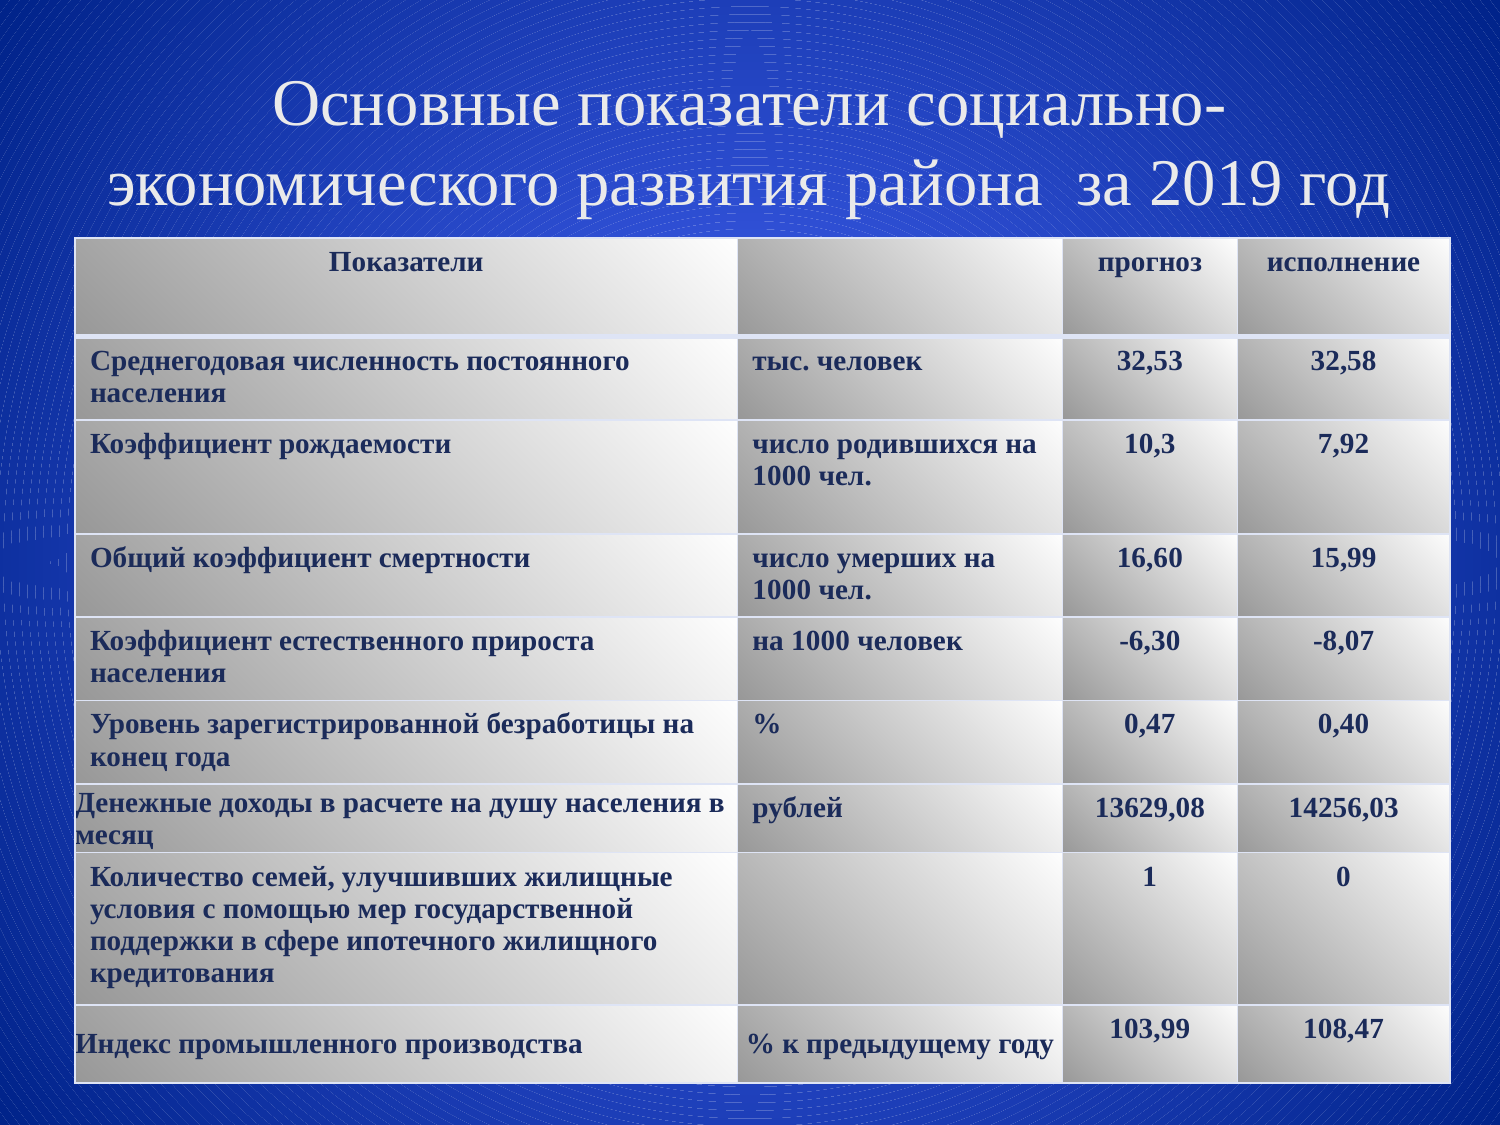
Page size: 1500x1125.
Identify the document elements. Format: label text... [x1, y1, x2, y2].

table_cell число умерших на 1000 чел. [738, 535, 1062, 616]
table_cell 32,53 [1063, 339, 1237, 419]
table_cell Индекс промышленного производства [76, 1006, 737, 1082]
table_header исполнение [1238, 239, 1449, 334]
table_cell Коэффициент рождаемости [76, 421, 737, 533]
table_cell Уровень зарегистрированной безработицы на конец года [76, 701, 737, 783]
table_cell Коэффициент естественного прироста населения [76, 618, 737, 700]
table_cell Количество семей, улучшивших жилищные условия с помощью мер государственной поддержки в сфере ипотечного жилищного кредитования [76, 853, 737, 1004]
table_cell 0,40 [1238, 701, 1449, 783]
title Основные показатели социально-экономического развития района за 2019 год [62, 45, 1438, 233]
table_cell 14256,03 [1238, 785, 1449, 852]
table_cell -6,30 [1063, 618, 1237, 700]
table_cell 13629,08 [1063, 785, 1237, 852]
table_header прогноз [1063, 239, 1237, 334]
table_cell 7,92 [1238, 421, 1449, 533]
table_cell 16,60 [1063, 535, 1237, 616]
table_cell 15,99 [1238, 535, 1449, 616]
table_cell 103,99 [1063, 1006, 1237, 1082]
table_cell Общий коэффициент смертности [76, 535, 737, 616]
table_cell тыс. человек [738, 339, 1062, 419]
table_cell 108,47 [1238, 1006, 1449, 1082]
table_cell 32,58 [1238, 339, 1449, 419]
table_header Показатели [76, 239, 737, 334]
table_cell -8,07 [1238, 618, 1449, 700]
table_cell число родившихся на 1000 чел. [738, 421, 1062, 533]
table_cell % [738, 701, 1062, 783]
table_header [738, 239, 1062, 334]
table_cell % к предыдущему году [738, 1006, 1062, 1082]
table_cell рублей [738, 785, 1062, 852]
table_cell 0 [1238, 853, 1449, 1004]
table_cell Среднегодовая численность постоянного населения [76, 339, 737, 419]
table_cell 1 [1063, 853, 1237, 1004]
table_cell 10,3 [1063, 421, 1237, 533]
table_cell Денежные доходы в расчете на душу населения в месяц [76, 785, 737, 852]
table_cell 0,47 [1063, 701, 1237, 783]
table_cell на 1000 человек [738, 618, 1062, 700]
table_cell [738, 853, 1062, 1004]
